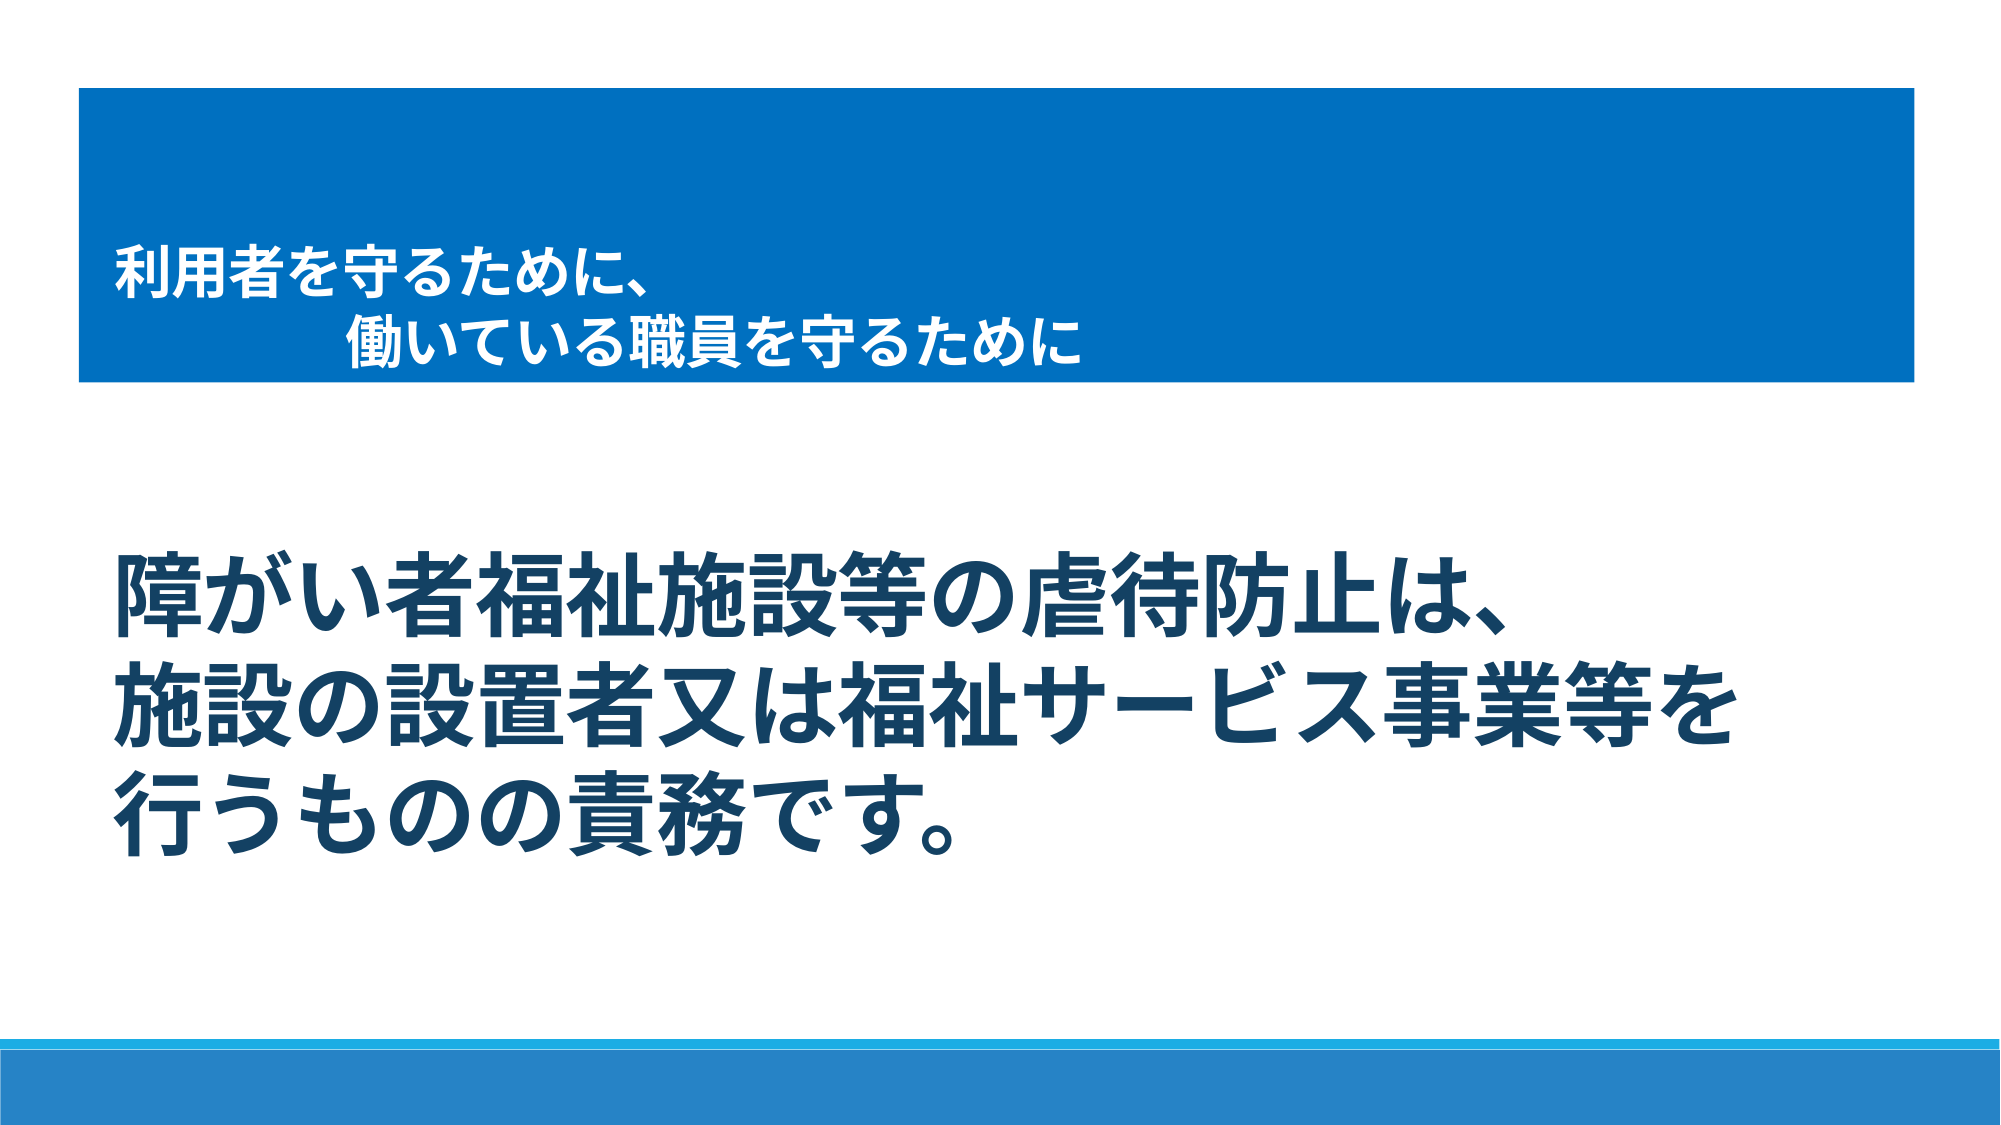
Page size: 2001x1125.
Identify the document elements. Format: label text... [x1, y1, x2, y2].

title 利用者を守るために、 働いている職員を守るために [78, 88, 1915, 383]
text_box 障がい者福祉施設等の虐待防止は、 施設の設置者又は福祉サービス事業等を 行うものの責務です。 [97, 530, 1915, 875]
